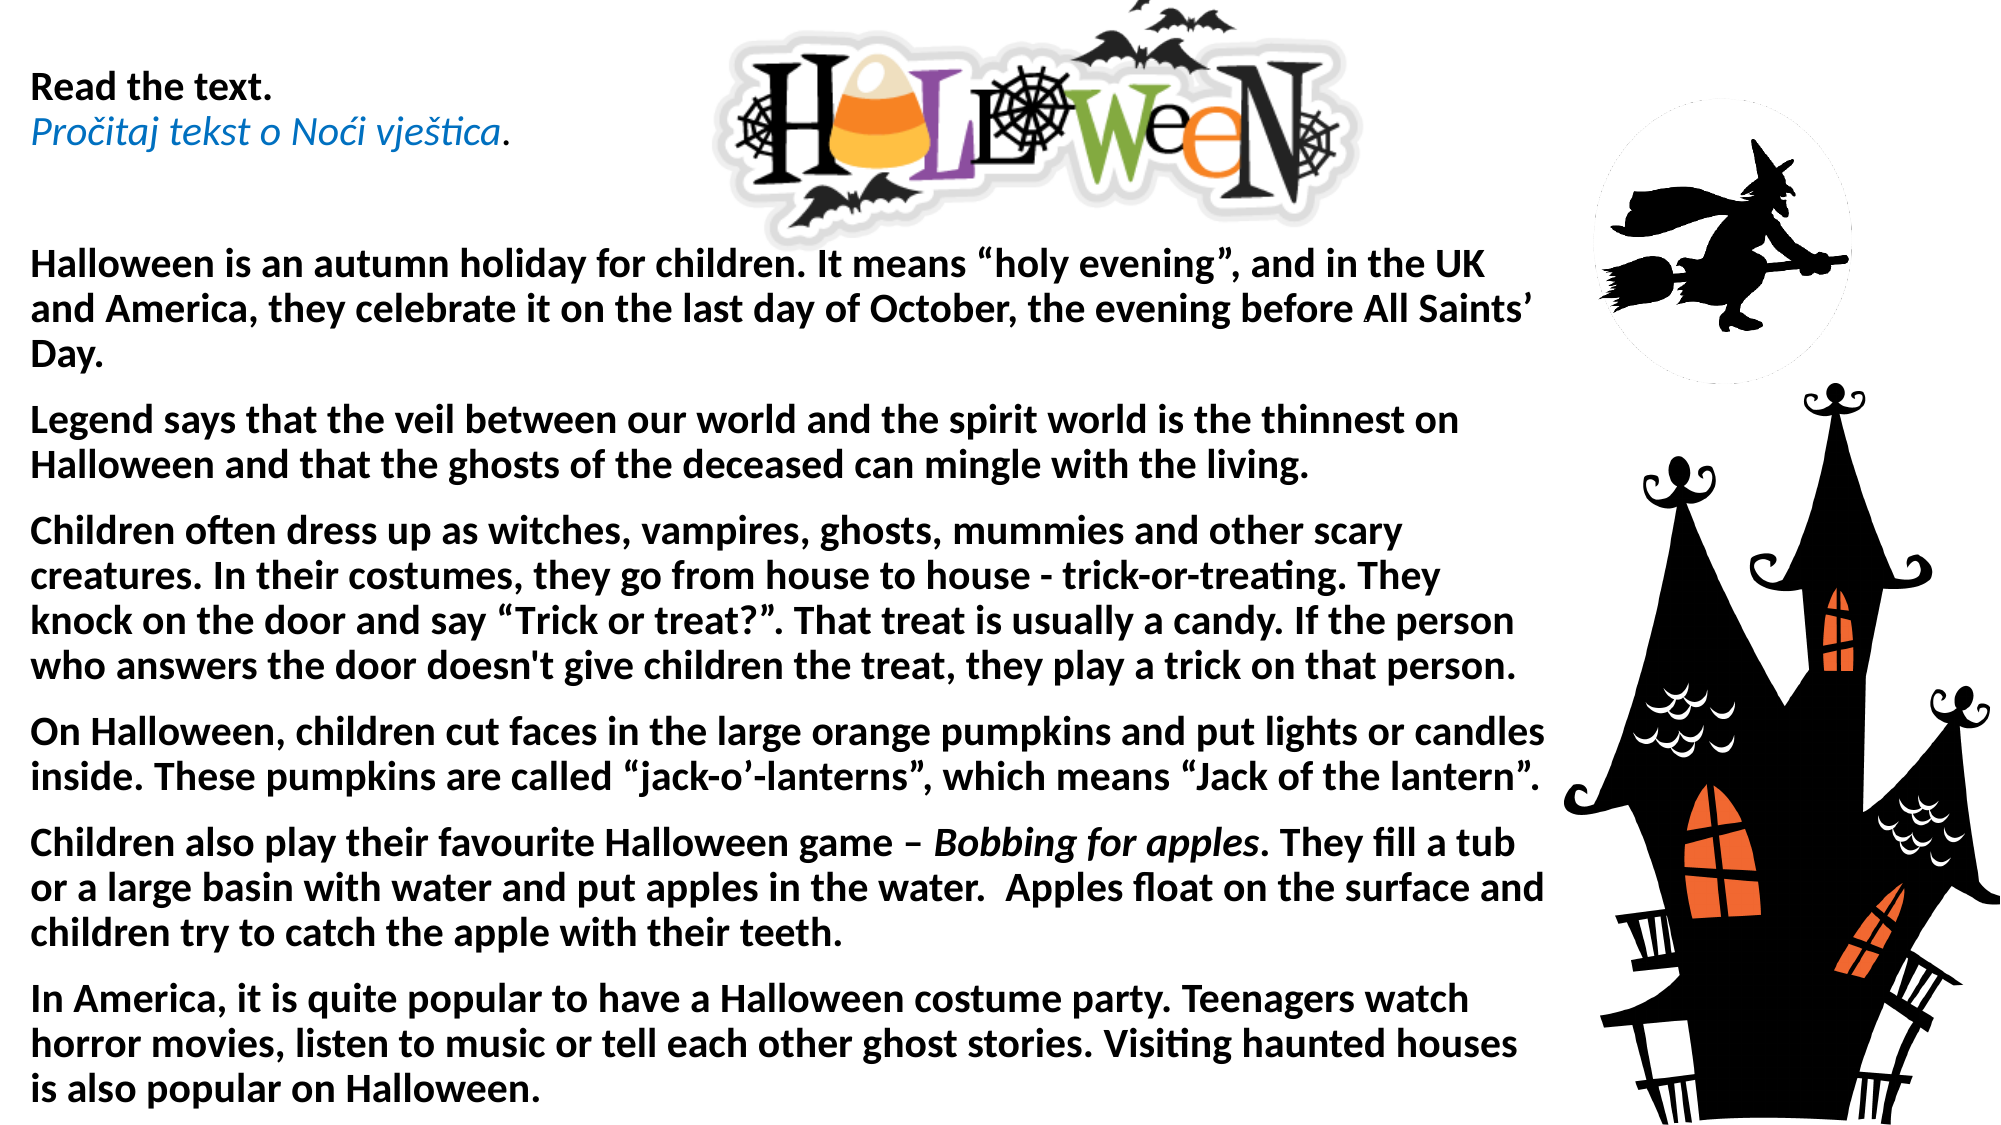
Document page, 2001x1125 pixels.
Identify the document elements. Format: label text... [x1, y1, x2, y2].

picture [706, 0, 1367, 321]
picture [1564, 98, 2000, 1125]
text_box Read the text. Pročitaj tekst o Noći vještica. Halloween is an autumn holiday for children. It means “holy evening”, and in the UK and America, they celebrate it on the last day of October, the evening before All Saints’ Day. Legend says that the veil between our world and the spirit world is the thinnest on Halloween and that the ghosts of the deceased can mingle with the living. Children often dress up as witches, vampires, ghosts, mummies and other scary creatures. In their costumes, they go from house to house - trick-or-treating. They knock on the door and say “Trick or treat?”. That treat is usually a candy. If the person who answers the door doesn't give children the treat, they play a trick on that person. On Halloween, children cut faces in the large orange pumpkins and put lights or candles inside. These pumpkins are called “jack-o’-lanterns”, which means “Jack of the lantern”. Children also play their favourite Halloween game – Bobbing for apples. They fill a tub or a large basin with water and put apples in the water. Apples float on the surface and children try to catch the apple with their teeth. In America, it is quite popular to have a Halloween costume party. Teenagers watch horror movies, listen to music or tell each other ghost stories. Visiting haunted houses is also popular on Halloween. [15, 57, 1565, 1125]
